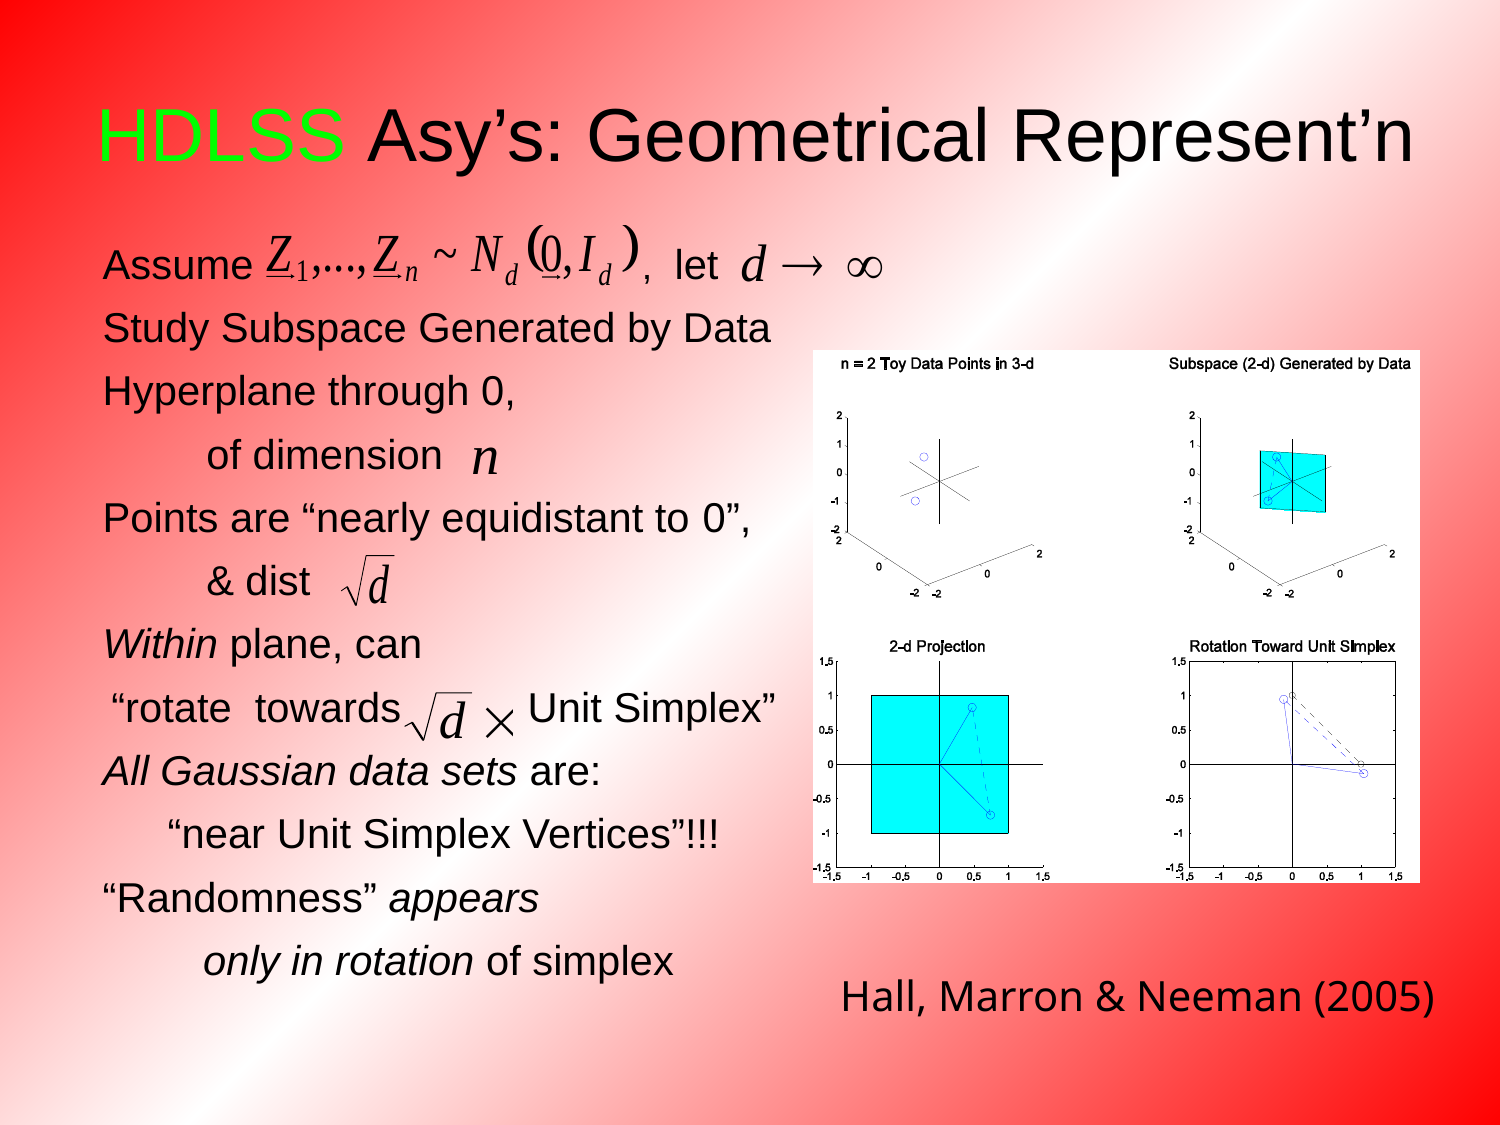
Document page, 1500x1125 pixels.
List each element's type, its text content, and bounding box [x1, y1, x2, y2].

list Assume , let Study Subspace Generated by Data Hyperplane through 0, of dimension Points are “nearly equidistant to 0”, & dist Within plane, can “rotate towards Unit Simplex” All Gaussian data sets are: “near Unit Simplex Vertices”!!! “Randomness” appears only in rotation of simplex [87, 224, 800, 1063]
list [462, 437, 510, 490]
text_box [399, 687, 513, 748]
text_box Hall, Marron & Neeman (2005) [825, 962, 1463, 1028]
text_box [262, 224, 638, 293]
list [737, 239, 888, 288]
title HDLSS Asy’s: Geometrical Represent’n [62, 37, 1450, 225]
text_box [337, 549, 399, 613]
picture [849, 312, 1383, 920]
